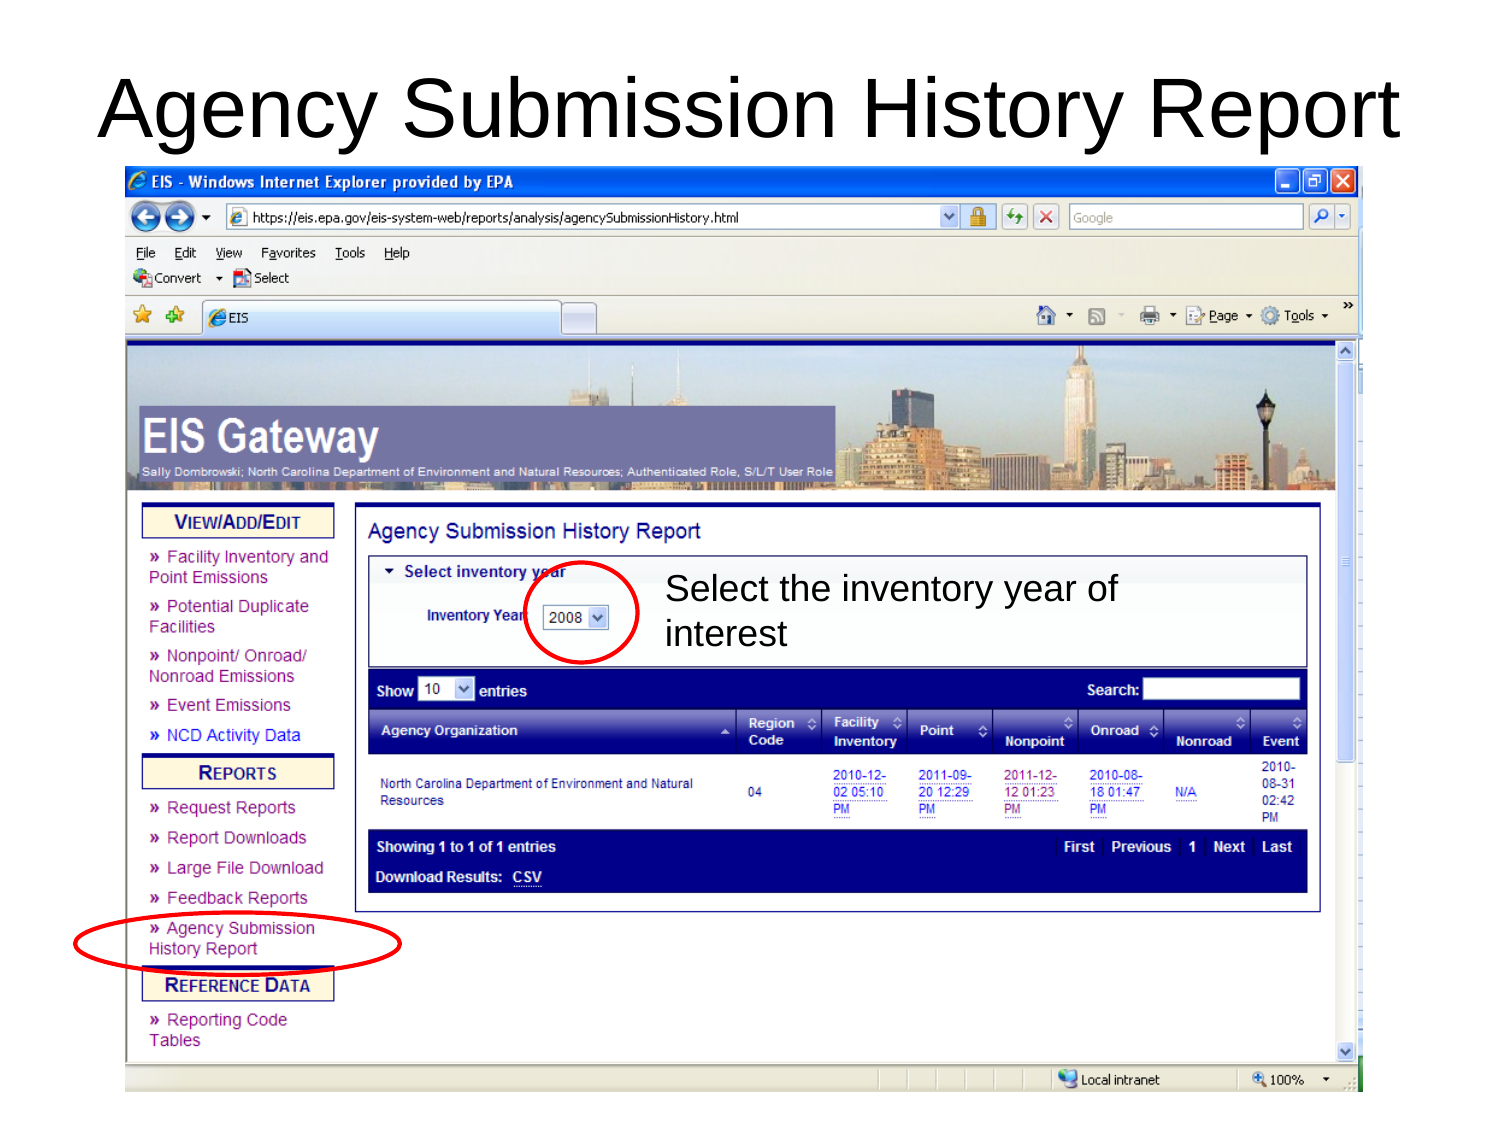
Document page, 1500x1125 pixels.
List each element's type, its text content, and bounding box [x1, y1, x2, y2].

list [124, 166, 1363, 1092]
text_box [73, 920, 119, 968]
title Agency Submission History Report [74, 44, 1426, 163]
